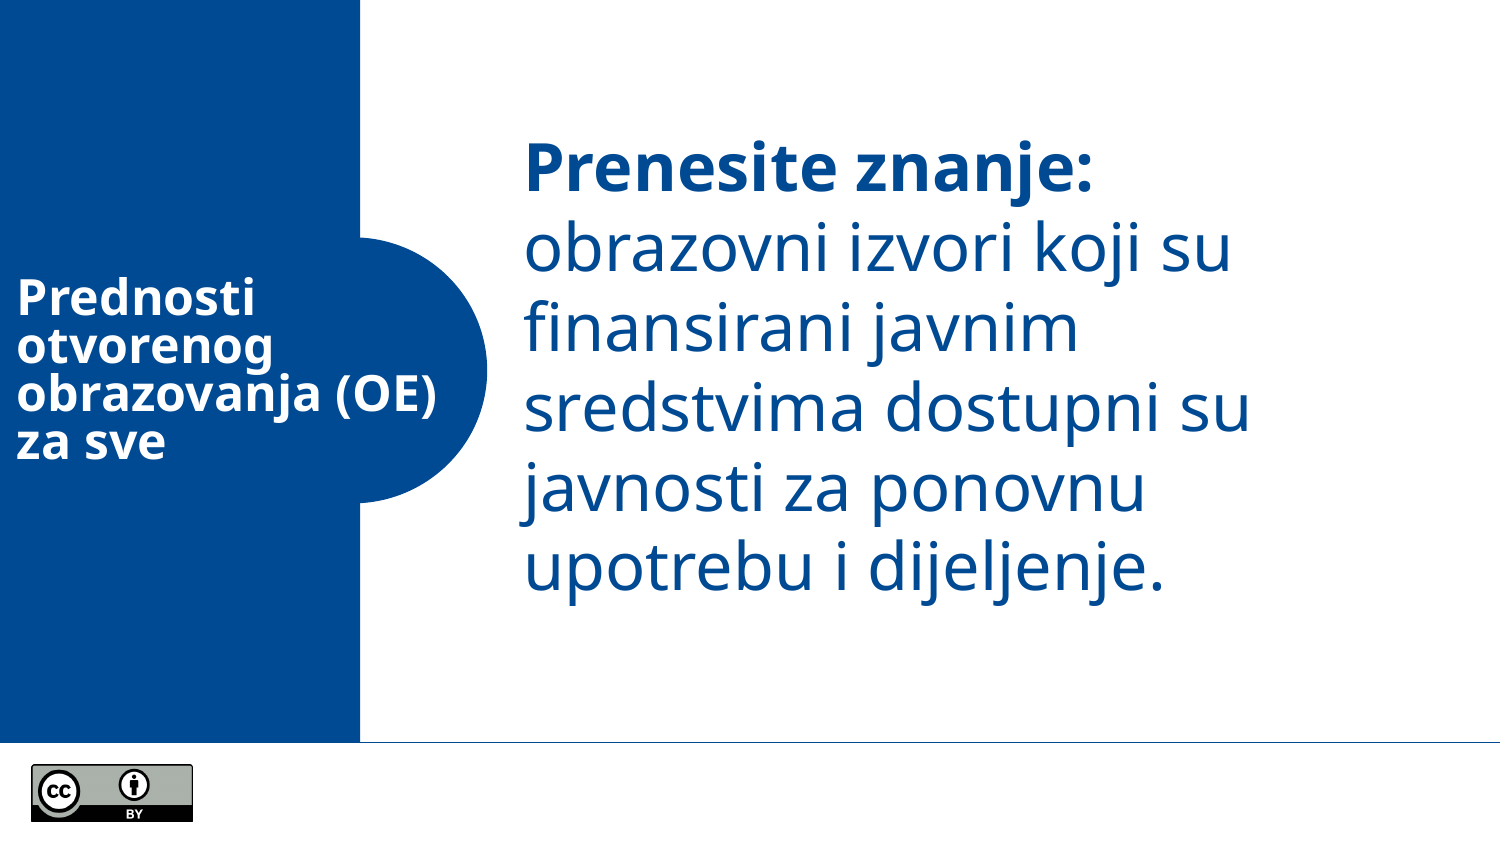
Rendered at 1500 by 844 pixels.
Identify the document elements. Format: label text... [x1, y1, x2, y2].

text_box Prednosti otvorenog obrazovanja (OE) za sve [1, 262, 488, 485]
text_box Prenesite znanje: obrazovni izvori koji su finansirani javnim sredstvima dostupni su javnosti za ponovnu upotrebu i dijeljenje. [508, 109, 1419, 620]
picture [31, 764, 193, 822]
text_box [0, 0, 361, 742]
text_box [274, 237, 431, 262]
text_box [0, 750, 1500, 844]
text_box [284, 485, 421, 504]
